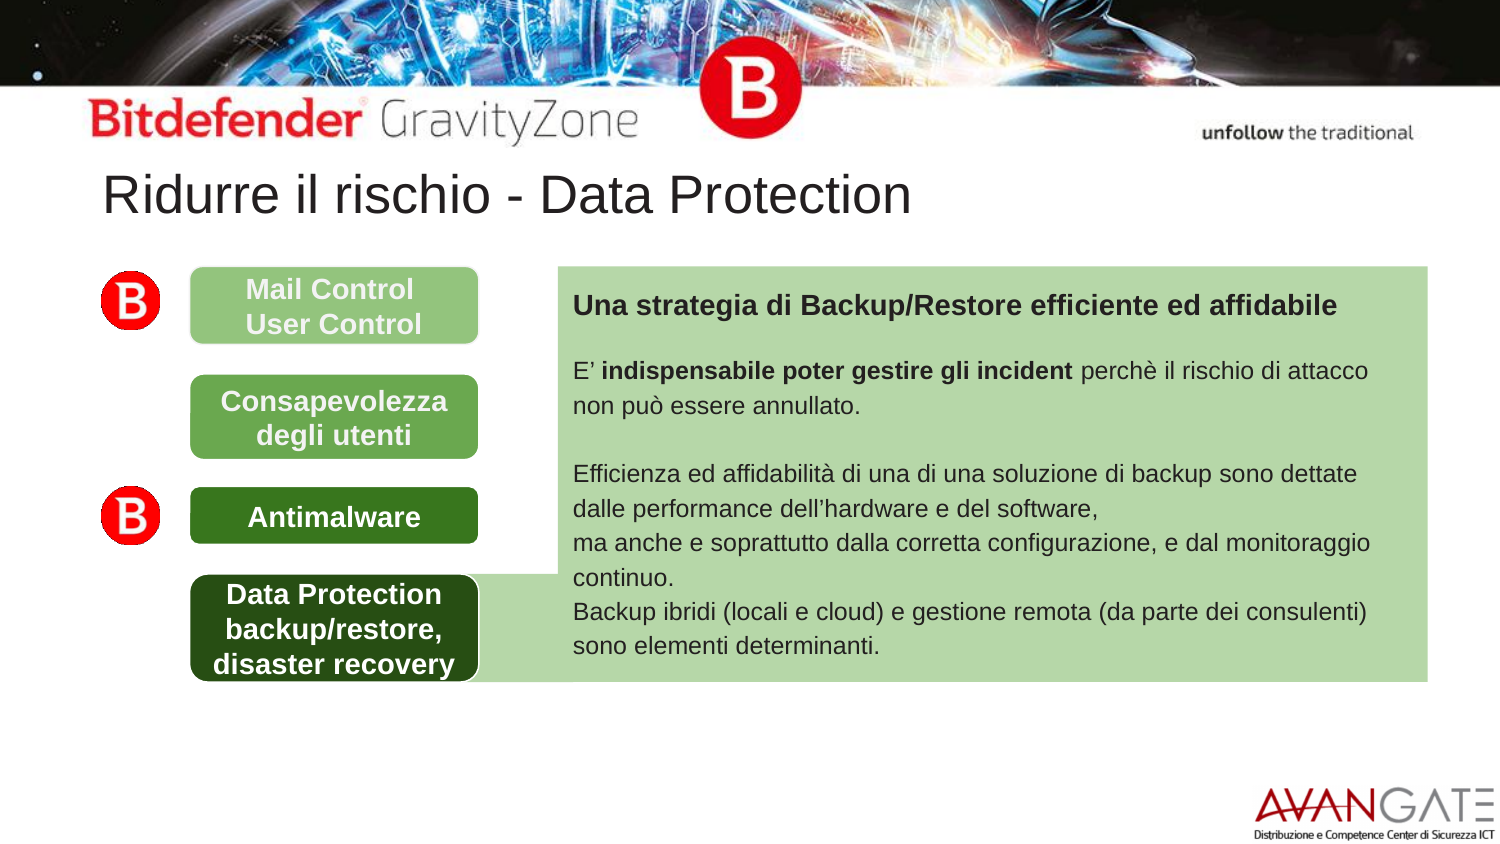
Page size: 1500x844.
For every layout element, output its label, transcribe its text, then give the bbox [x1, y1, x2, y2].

text_box Una strategia di Backup/Restore efficiente ed affidabile E’ indispensabile poter gestire gli incident perchè il rischio di attacco non può essere annullato. Efficienza ed affidabilità di una di una soluzione di backup sono dettate dalle performance dell’hardware e del software, ma anche e soprattutto dalla corretta configurazione, e dal monitoraggio continuo. Backup ibridi (locali e cloud) e gestione remota (da parte dei consulenti) sono elementi determinanti. [557, 266, 1428, 682]
text_box [462, 573, 574, 683]
text_box Antimalware [189, 486, 479, 545]
picture [1251, 785, 1500, 844]
picture [0, 0, 1500, 149]
text_box Consapevolezza degli utenti [189, 373, 479, 460]
text_box Data Protection backup/restore, disaster recovery [189, 573, 479, 683]
text_box Mail Control User Control [189, 266, 479, 345]
picture [101, 486, 161, 545]
text_box Ridurre il rischio - Data Protection [87, 156, 1413, 233]
picture [101, 271, 161, 331]
